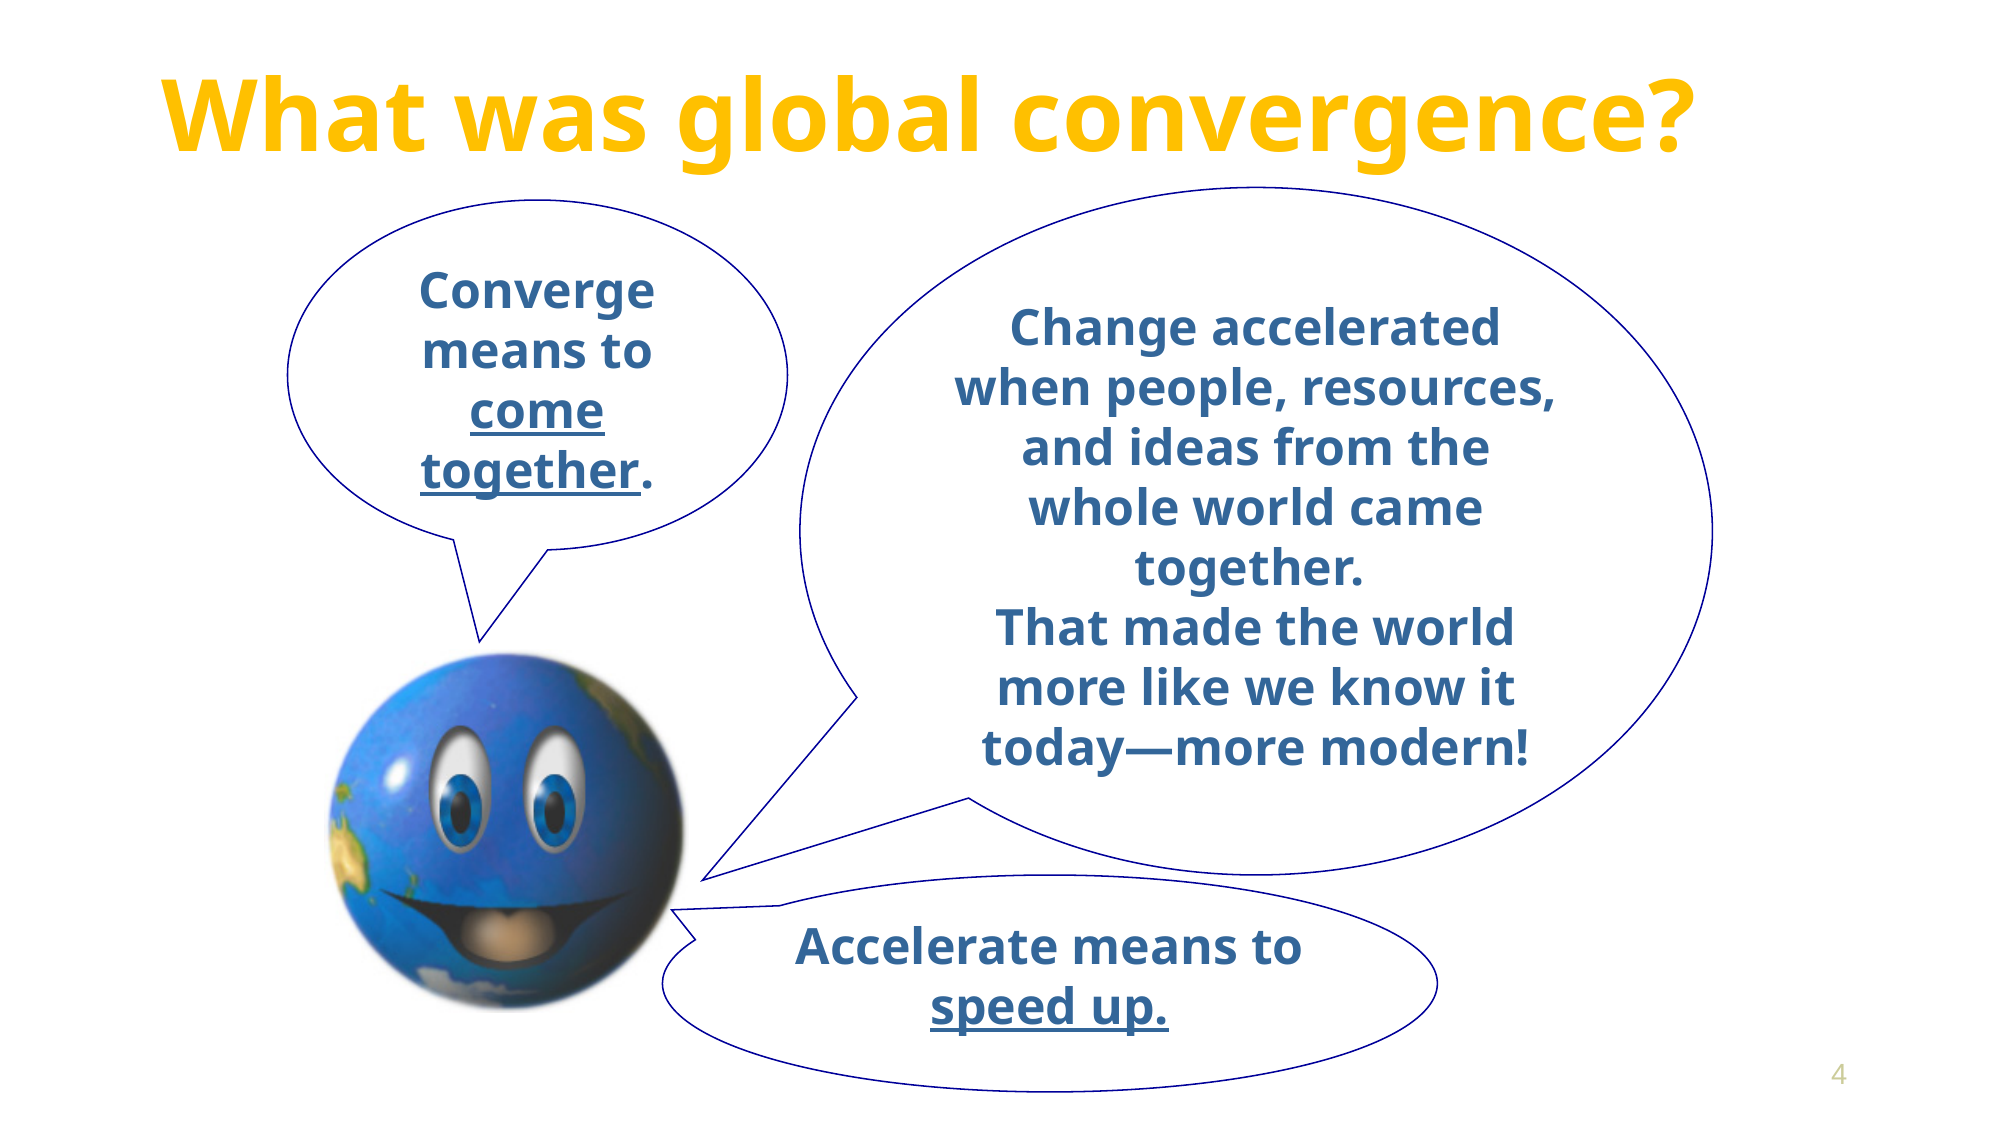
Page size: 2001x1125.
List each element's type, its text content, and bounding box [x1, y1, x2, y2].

slide_number 4 [1412, 1042, 1863, 1103]
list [324, 649, 690, 1013]
text_box Accelerate means to speed up. [677, 875, 1438, 1092]
text_box Converge means to come together. [287, 200, 788, 642]
text_box Change accelerated when people, resources, and ideas from the whole world came together. That made the world more like we know it today—more modern! [702, 187, 1713, 881]
title What was global convergence? [146, 24, 1750, 213]
